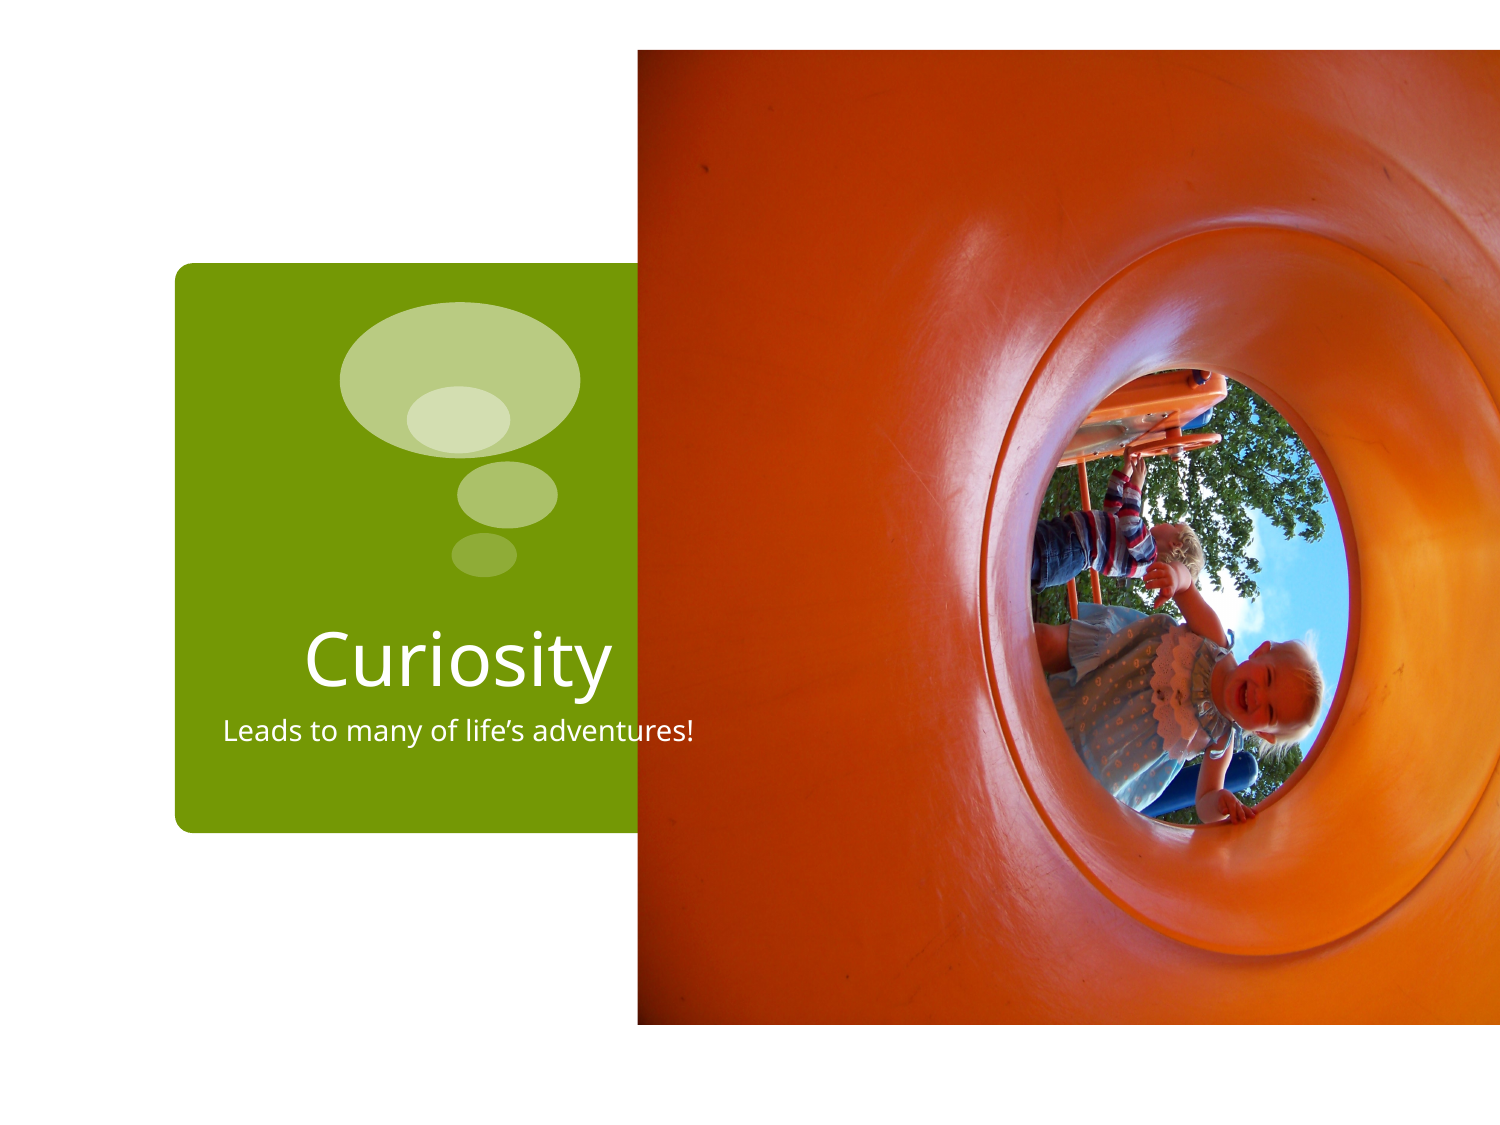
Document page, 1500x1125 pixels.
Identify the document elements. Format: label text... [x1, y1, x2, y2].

picture [636, 49, 1500, 1026]
subtitle Leads to many of life’s adventures! [189, 712, 636, 800]
title Curiosity [189, 510, 636, 702]
